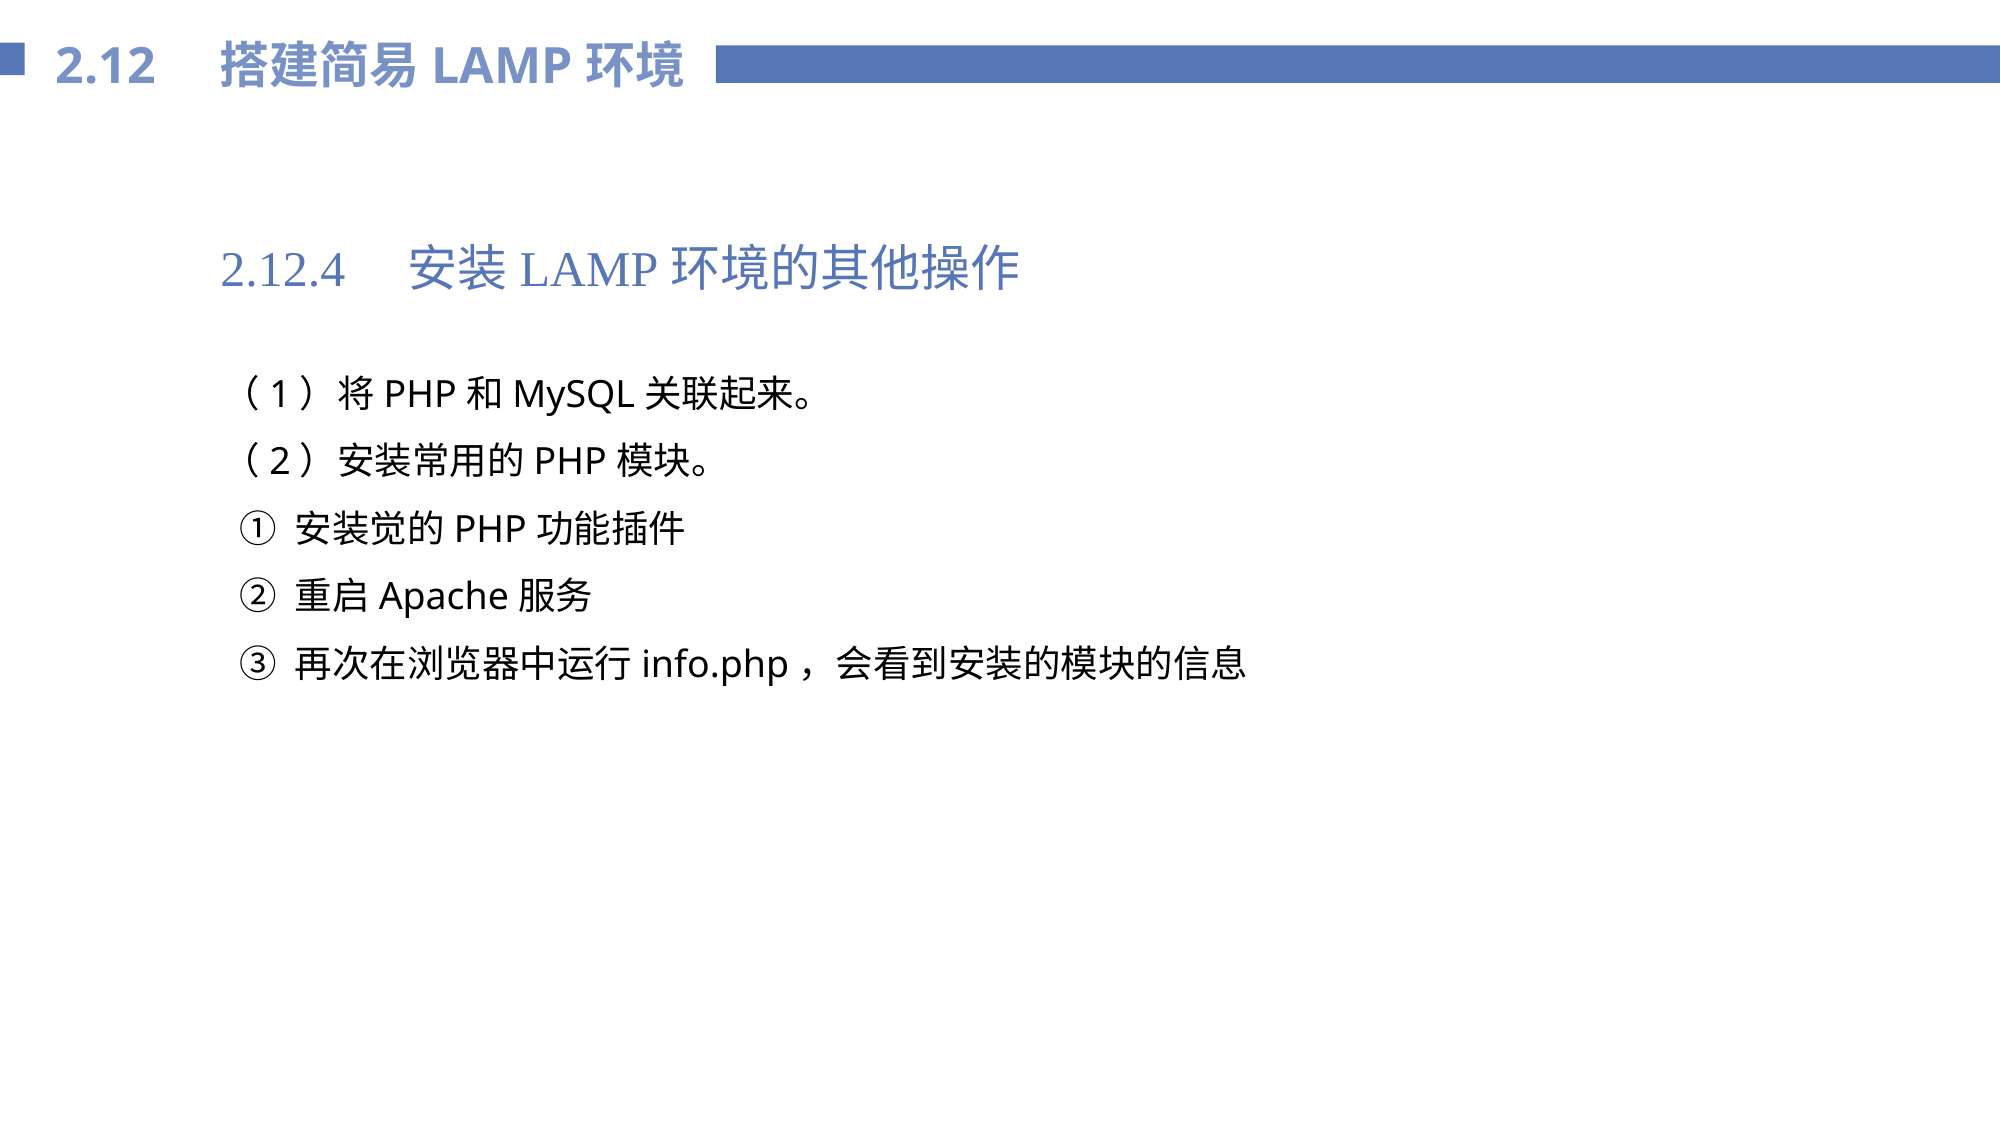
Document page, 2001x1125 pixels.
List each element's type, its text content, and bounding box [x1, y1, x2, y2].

text_box （1）将PHP和MySQL关联起来。 （2）安装常用的PHP模块。 ① 安装觉的PHP功能插件 ② 重启Apache服务 ③ 再次在浏览器中运行info.php，会看到安装的模块的信息 [147, 347, 1852, 820]
text_box [0, 41, 26, 76]
text_box 2.12 搭建简易LAMP环境 [55, 33, 686, 94]
text_box 2.12.4 安装LAMP环境的其他操作 [205, 229, 1121, 304]
text_box [715, 44, 2000, 84]
